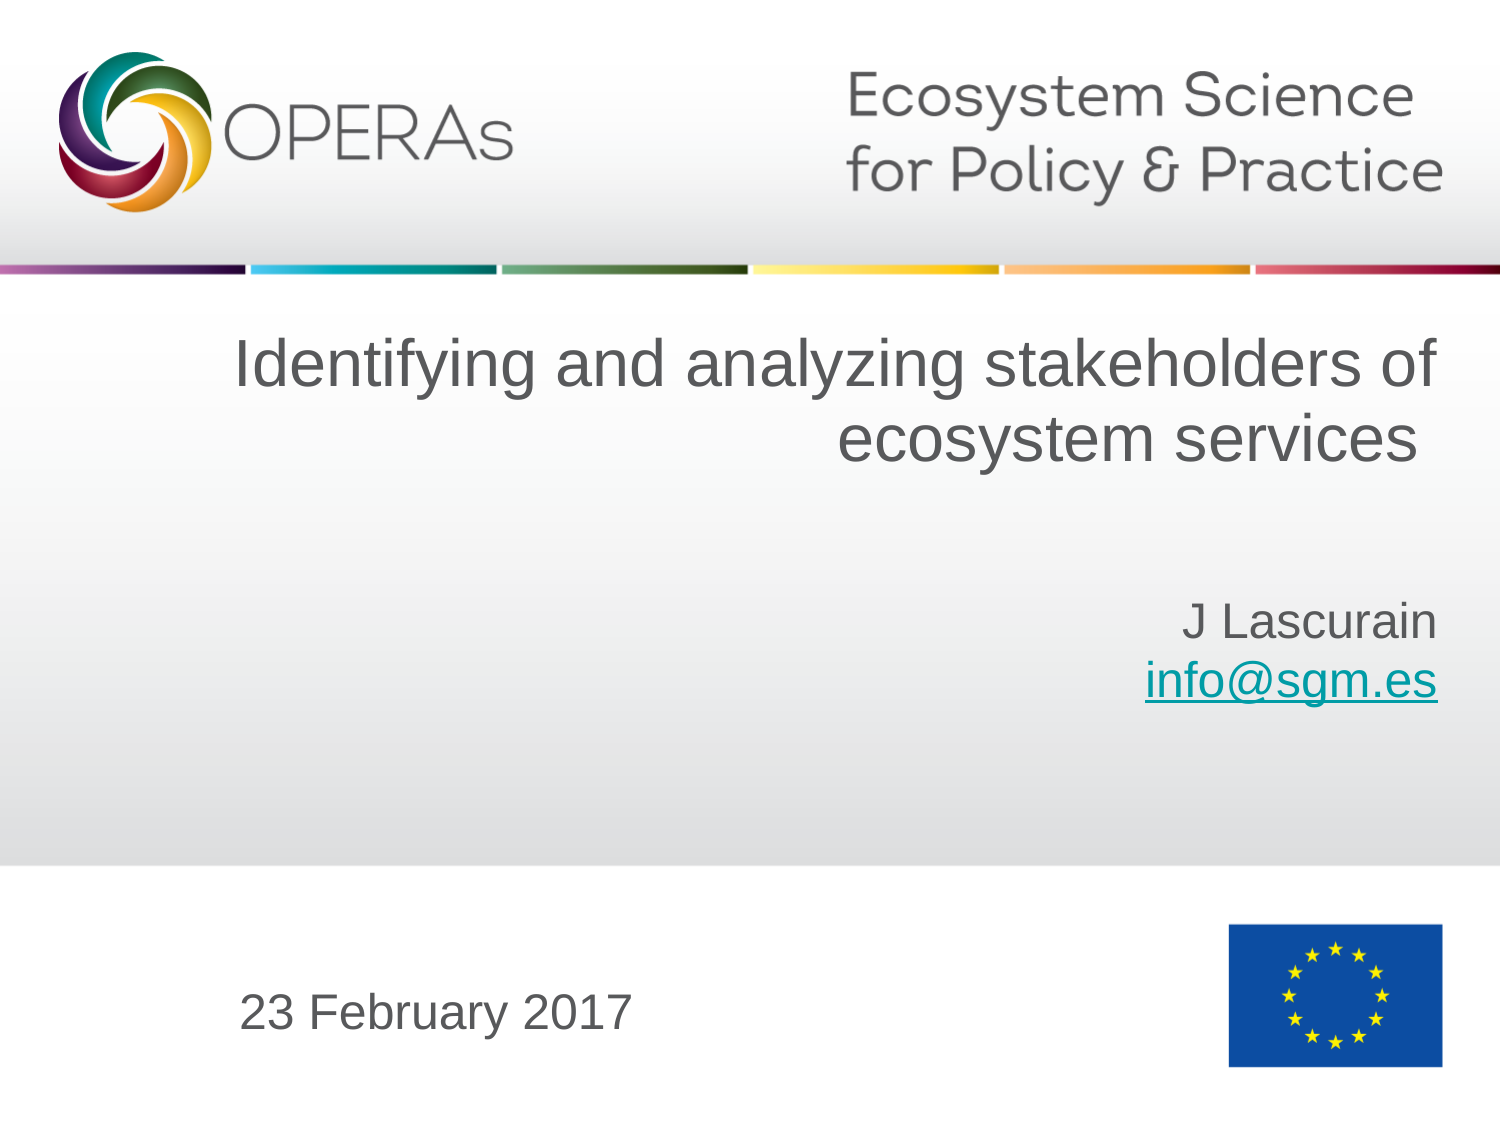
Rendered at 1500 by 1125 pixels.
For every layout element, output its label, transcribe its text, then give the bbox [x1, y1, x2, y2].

text_box 23 February 2017 [224, 972, 649, 1047]
picture [0, 0, 1500, 1125]
subtitle J Lascurain info@sgm.es [749, 590, 1438, 768]
title Identifying and analyzing stakeholders of ecosystem services [41, 324, 1438, 560]
